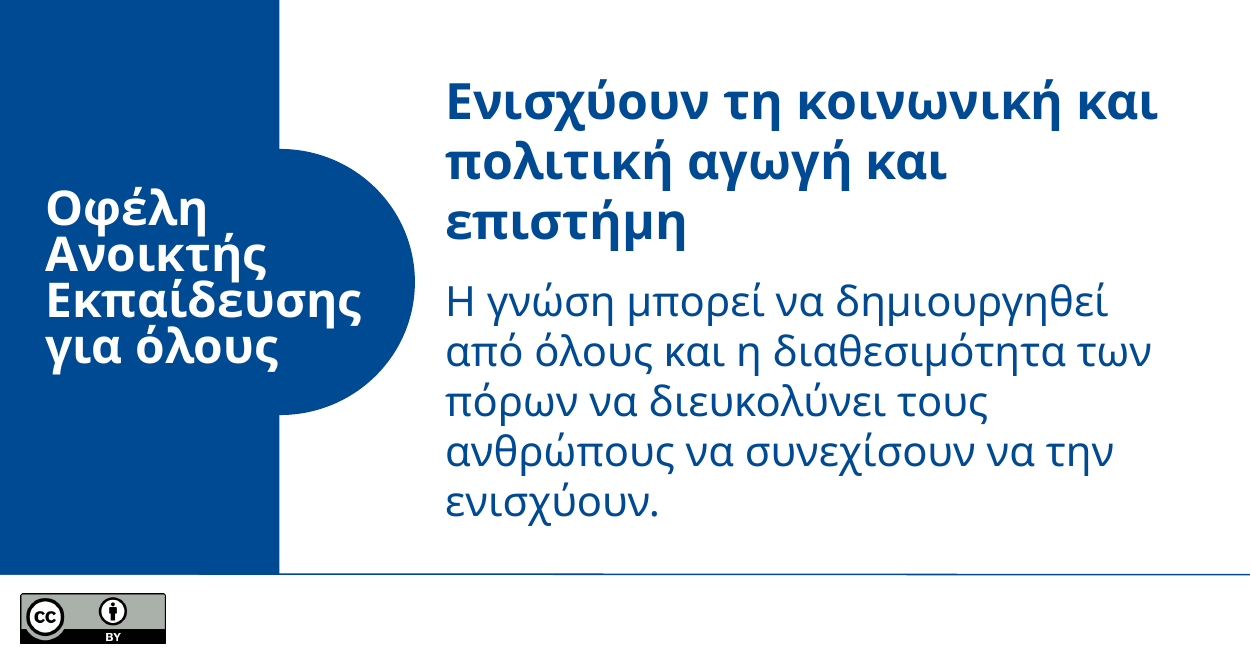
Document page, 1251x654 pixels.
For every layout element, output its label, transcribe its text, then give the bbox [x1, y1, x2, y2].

text_box [0, 0, 280, 573]
text_box [198, 388, 362, 416]
text_box Οφέλη Ανοικτής Εκπαίδευσης για όλους [30, 173, 400, 388]
text_box Ενισχύουν τη κοινωνική και πολιτική αγωγή και επιστήμη Η γνώση μπορεί να δημιουργηθεί από όλους και η διαθεσιμότητα των πόρων να διευκολύνει τους ανθρώπους να συνεχίσουν να την ενισχύουν. [430, 54, 1201, 540]
picture [20, 592, 166, 645]
text_box [400, 221, 415, 343]
text_box [0, 582, 1250, 654]
text_box [203, 148, 358, 173]
